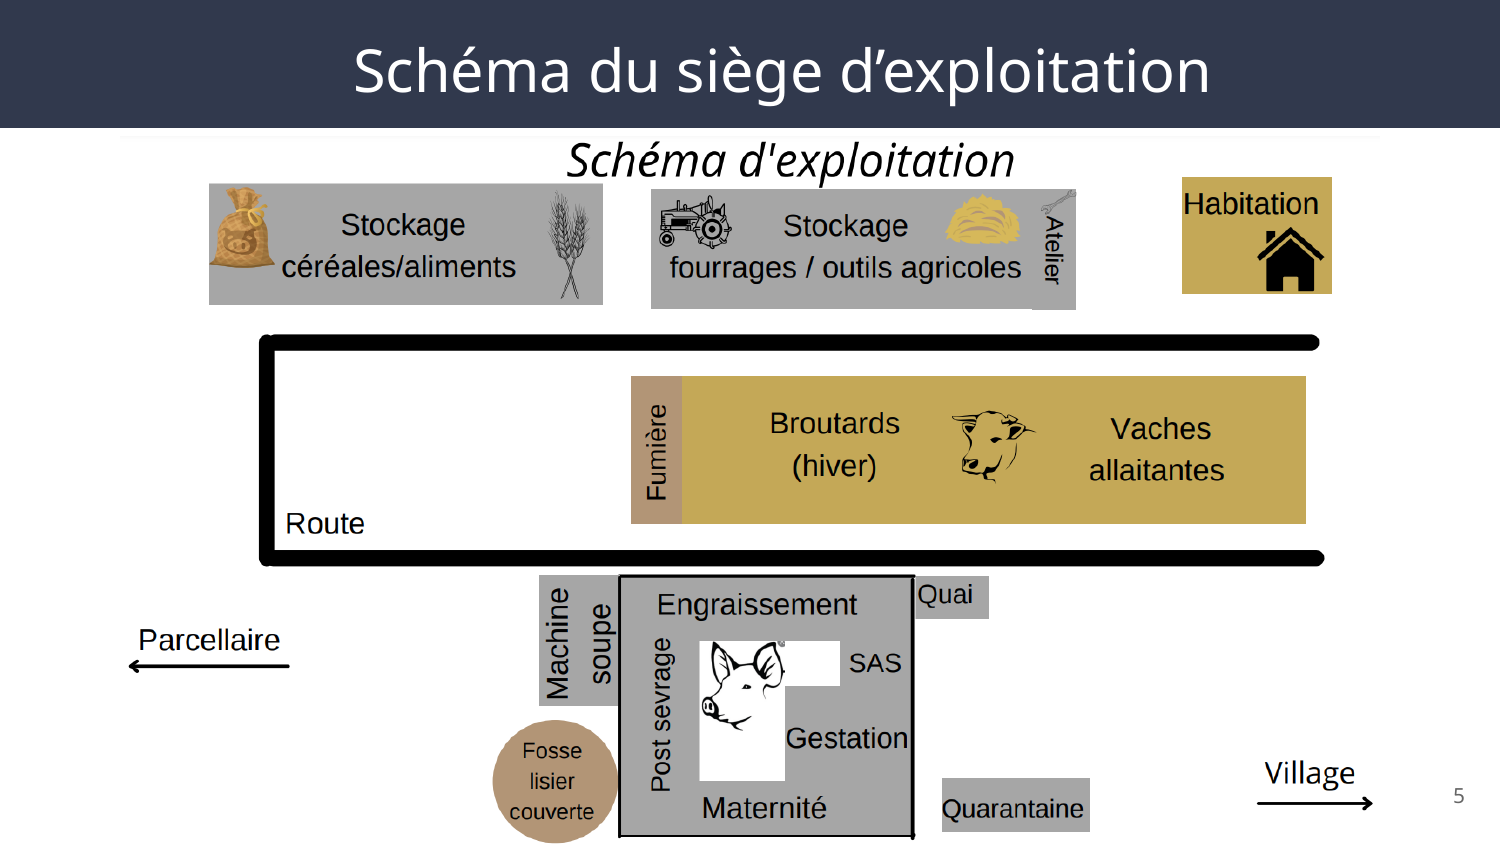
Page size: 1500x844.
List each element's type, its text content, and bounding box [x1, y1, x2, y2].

slide_number 5 [1389, 764, 1480, 830]
title Schéma du siège d’exploitation [338, 18, 1240, 121]
picture [120, 136, 1380, 844]
text_box [262, 18, 1316, 125]
